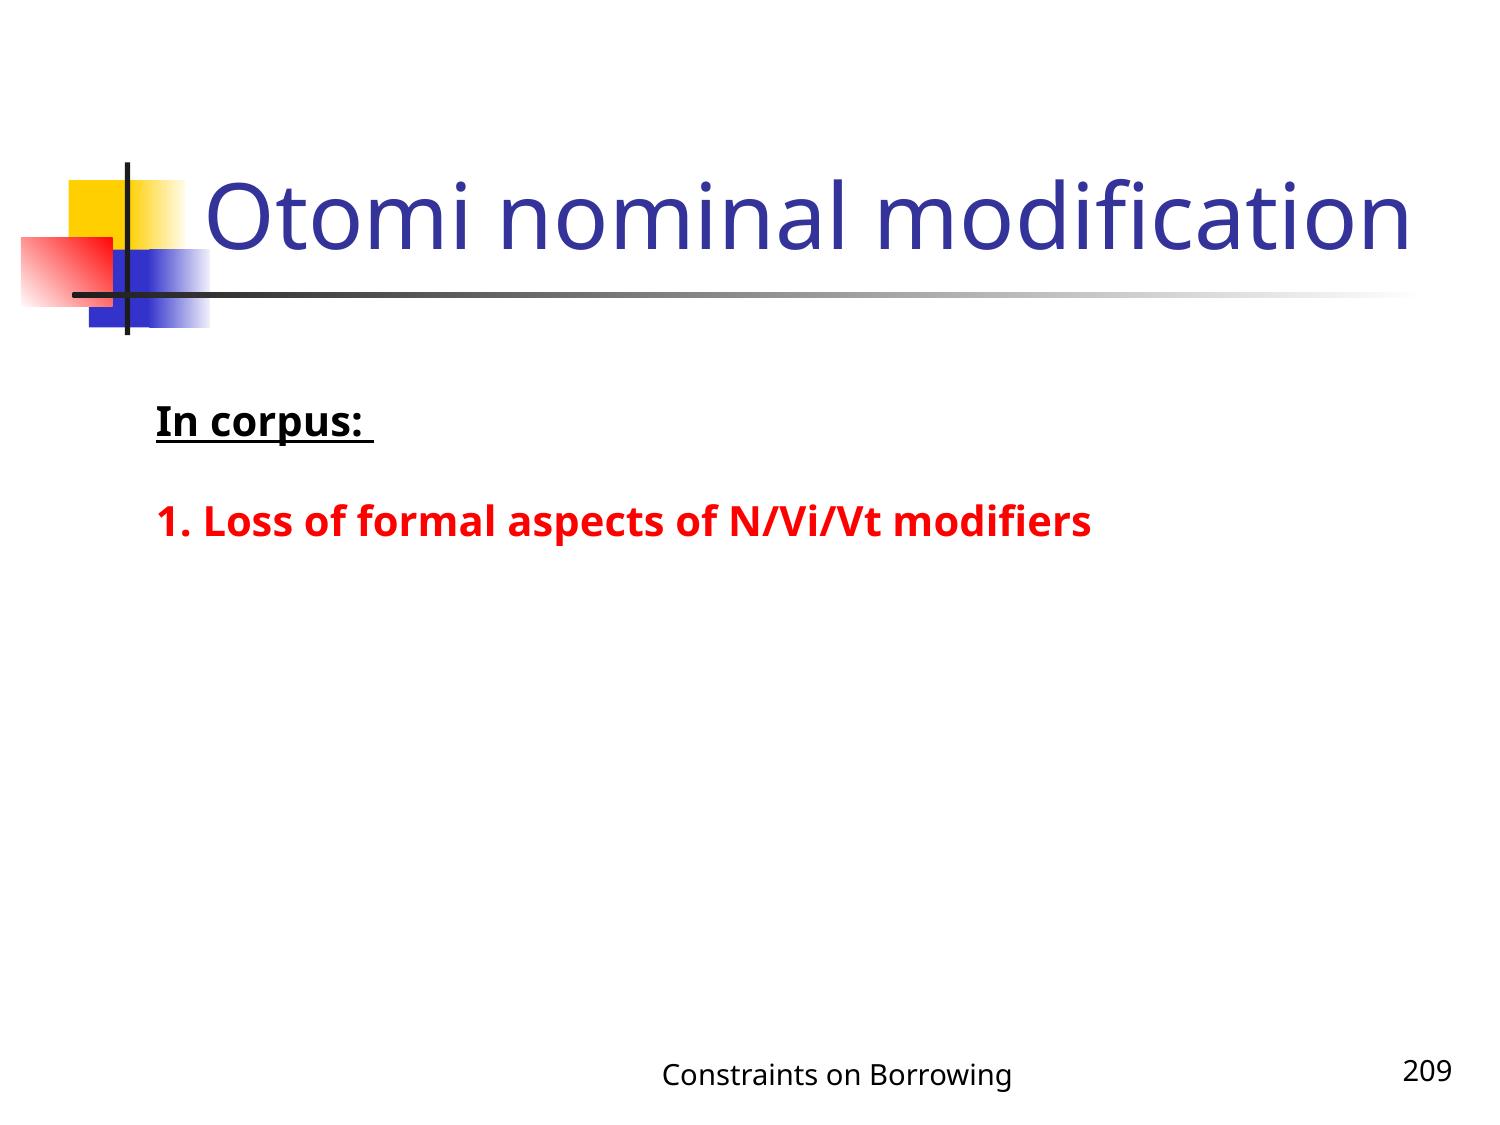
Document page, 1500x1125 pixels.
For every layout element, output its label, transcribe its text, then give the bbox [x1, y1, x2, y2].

footer Constraints on Borrowing [599, 1023, 1076, 1100]
slide_number 209 [1154, 1023, 1468, 1100]
title Otomi nominal modification [188, 34, 1468, 276]
text_box In corpus: 1. Loss of formal aspects of N/Vi/Vt modifiers [141, 387, 1108, 553]
